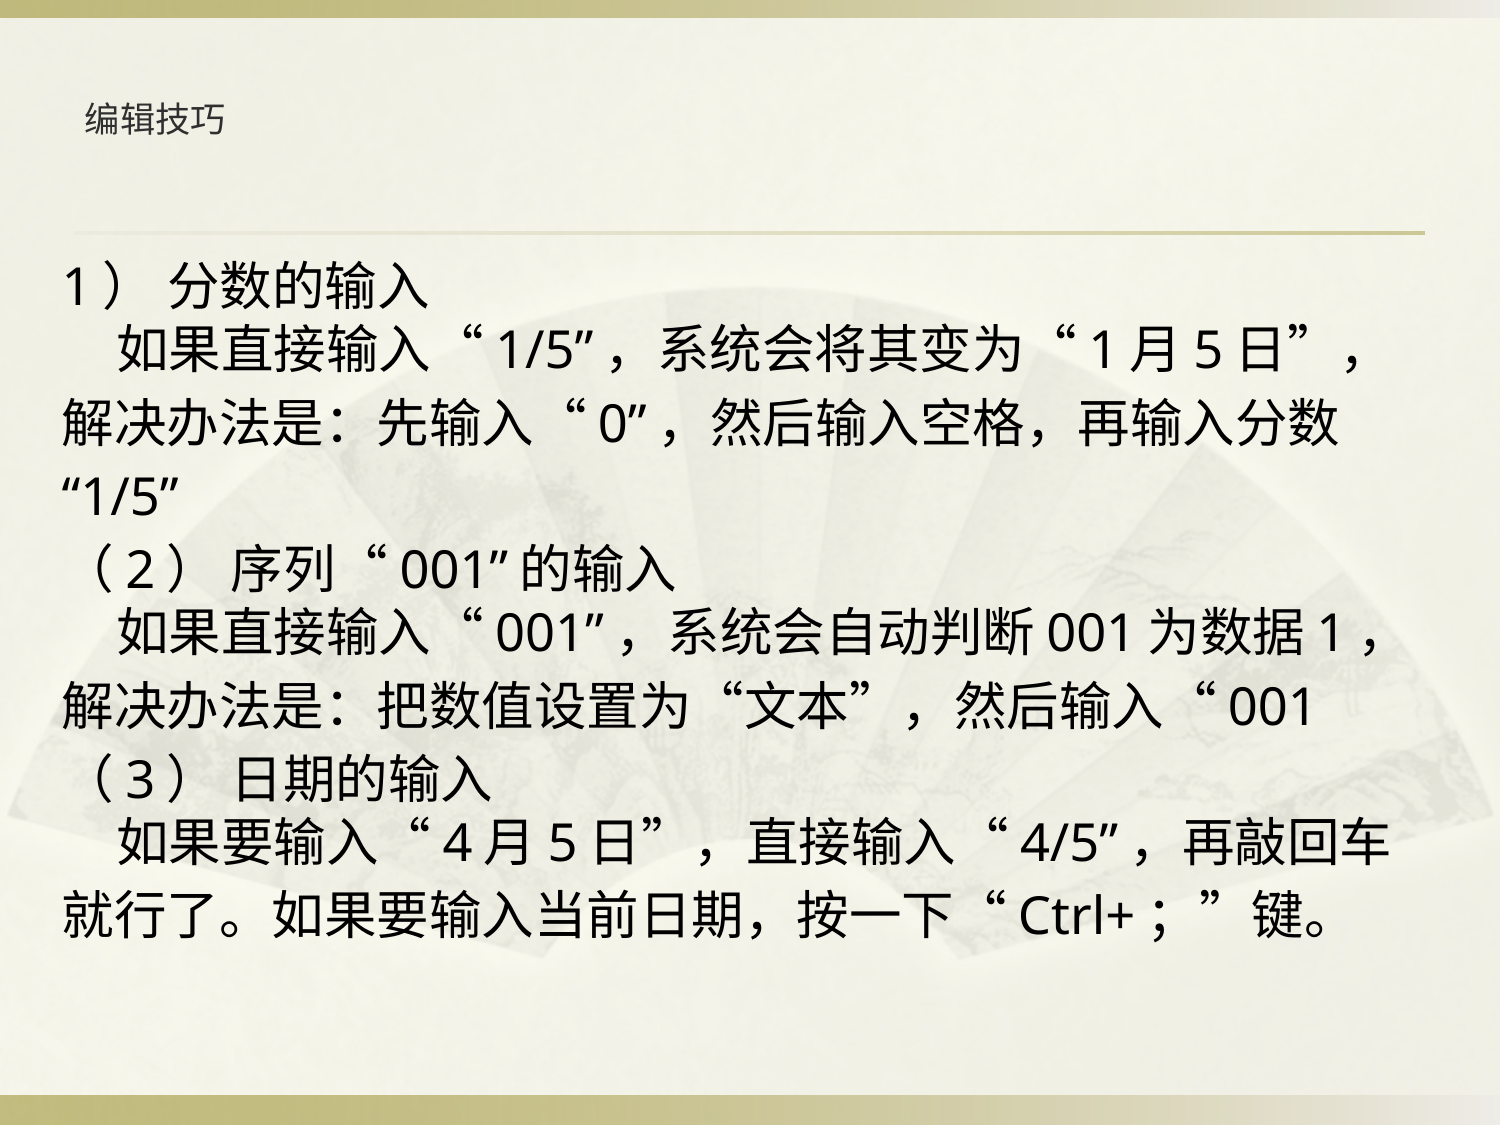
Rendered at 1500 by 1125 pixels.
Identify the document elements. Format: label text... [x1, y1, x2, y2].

title 编辑技巧 [70, 46, 1425, 200]
list 1） 分数的输入 如果直接输入“1/5”，系统会将其变为“1月5日”， 解决办法是：先输入“0”，然后输入空格，再输入分数 “1/5” （2） 序列“001”的输入 如果直接输入“001”，系统会自动判断001为数据1， 解决办法是：把数值设置为“文本”，然后输入“001 （3） 日期的输入 如果要输入“4月5日”，直接输入“4/5”，再敲回车 就行了。如果要输入当前日期，按一下“Ctrl+；”键。 [46, 246, 1425, 1032]
